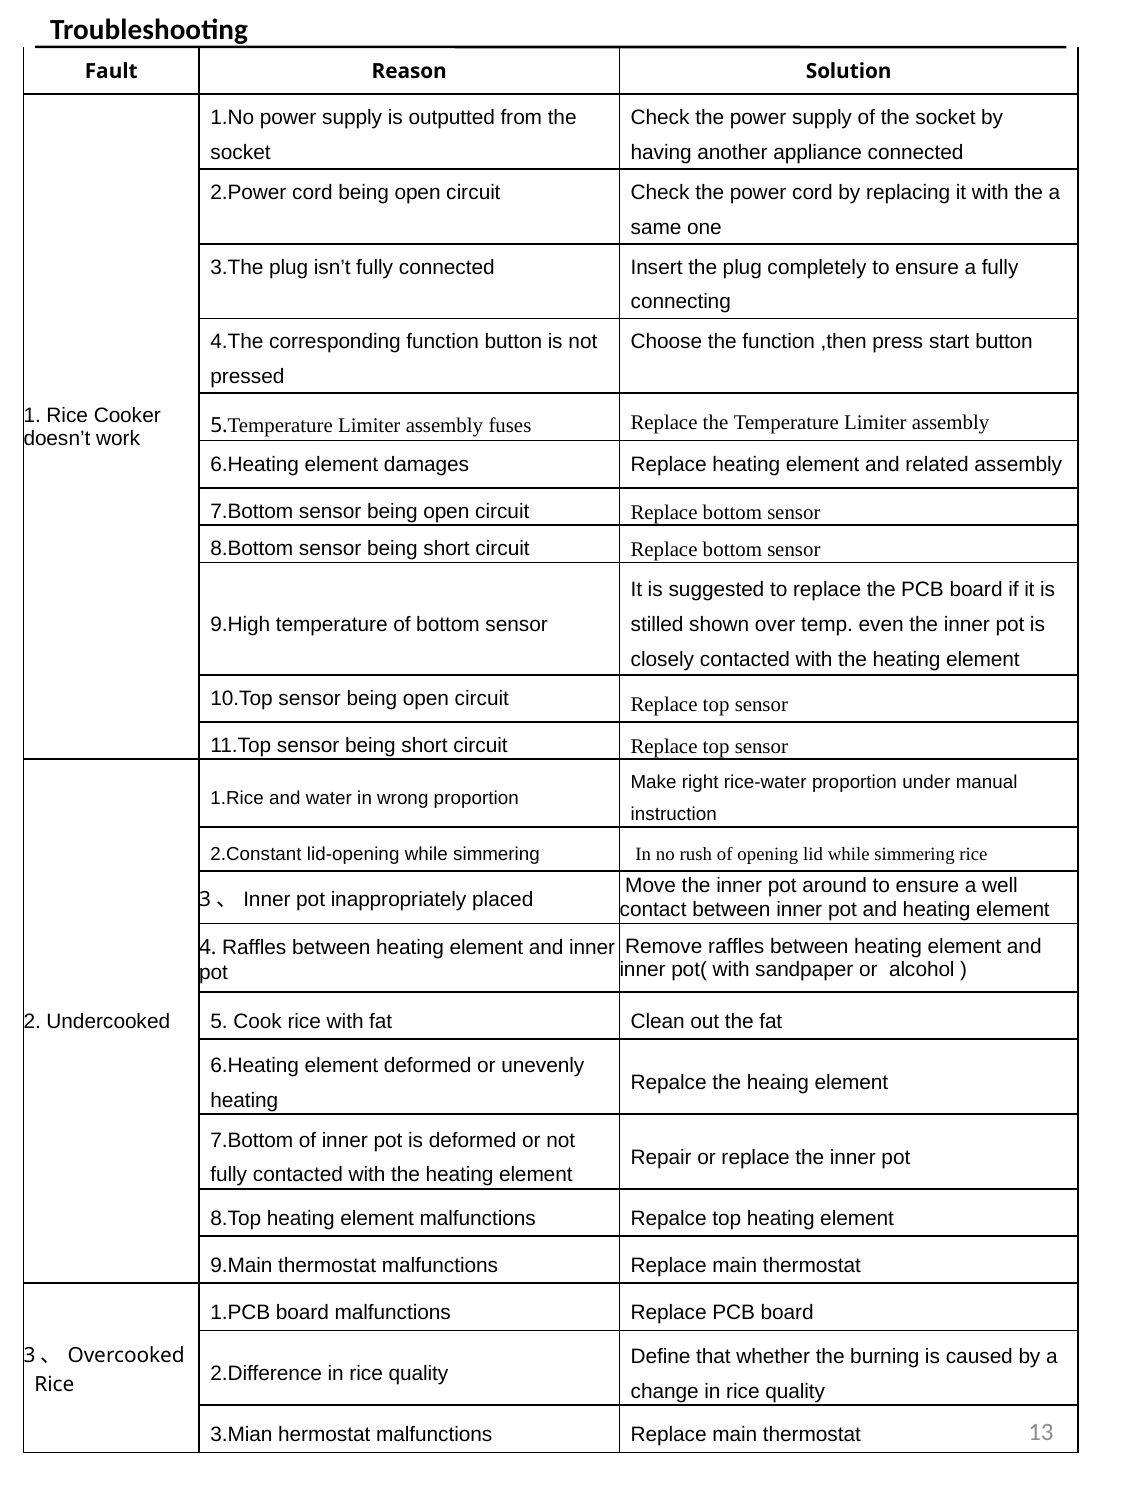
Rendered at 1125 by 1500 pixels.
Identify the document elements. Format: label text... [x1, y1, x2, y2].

table_cell Remove raffles between heating element and inner pot( with sandpaper or alcohol ) [620, 924, 1077, 991]
table_cell 7.Bottom of inner pot is deformed or not fully contacted with the heating element [200, 1115, 619, 1188]
table_cell Replace heating element and related assembly [620, 441, 1077, 487]
table_cell It is suggested to replace the PCB board if it is stilled shown over temp. even the inner pot is closely contacted with the heating element [620, 563, 1077, 674]
table_cell 3、Inner pot inappropriately placed [200, 872, 619, 923]
table_cell Move the inner pot around to ensure a well contact between inner pot and heating element [620, 872, 1077, 923]
table_cell 5.Temperature Limiter assembly fuses [200, 394, 619, 440]
table_cell 9.Main thermostat malfunctions [200, 1237, 619, 1282]
table_header Fault [24, 47, 198, 93]
table_cell Clean out the fat [620, 993, 1077, 1038]
table_cell 2. Undercooked [24, 760, 198, 1282]
table_cell Choose the function ,then press start button [620, 319, 1077, 392]
table_cell 1.Rice and water in wrong proportion [200, 760, 619, 826]
table_cell Replace bottom sensor [620, 489, 1077, 524]
table_cell Replace the Temperature Limiter assembly [620, 394, 1077, 440]
table_cell 3、Overcooked Rice [24, 1284, 198, 1452]
table_cell 3.The plug isn’t fully connected [200, 245, 619, 318]
table_cell 10.Top sensor being open circuit [200, 676, 619, 721]
table_cell 3.Mian hermostat malfunctions [200, 1406, 619, 1452]
table_cell 2.Difference in rice quality [200, 1331, 619, 1404]
table_cell Define that whether the burning is caused by a change in rice quality [620, 1331, 1077, 1404]
table_cell Repalce the heaing element [620, 1040, 1077, 1113]
table_cell 1.No power supply is outputted from the socket [200, 95, 619, 168]
table_cell 7.Bottom sensor being open circuit [200, 489, 619, 524]
table_cell 5. Cook rice with fat [200, 993, 619, 1038]
table_cell Insert the plug completely to ensure a fully connecting [620, 245, 1077, 318]
table_cell 8.Top heating element malfunctions [200, 1190, 619, 1235]
table_cell 6.Heating element deformed or unevenly heating [200, 1040, 619, 1113]
table_cell Replace PCB board [620, 1284, 1077, 1330]
table_cell 2.Power cord being open circuit [200, 170, 619, 243]
slide_number 13 [806, 1390, 1069, 1471]
table_cell 1.PCB board malfunctions [200, 1284, 619, 1330]
table_cell Make right rice-water proportion under manual instruction [620, 760, 1077, 826]
table_cell Replace main thermostat [620, 1237, 1077, 1282]
table_cell Replace main thermostat [620, 1406, 806, 1452]
table_cell 2.Constant lid-opening while simmering [200, 828, 619, 870]
table_header Reason [200, 65, 619, 93]
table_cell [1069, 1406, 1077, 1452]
table_header Solution [620, 47, 1077, 93]
table_cell 1. Rice Cooker doesn’t work [24, 95, 198, 758]
table_cell Check the power supply of the socket by having another appliance connected [620, 95, 1077, 168]
title Troubleshooting [34, 0, 1048, 46]
table_cell Repair or replace the inner pot [620, 1115, 1077, 1188]
table_cell Repalce top heating element [620, 1190, 1077, 1235]
table_cell Replace top sensor [620, 723, 1077, 758]
table_cell Replace top sensor [620, 676, 1077, 721]
table_cell Replace bottom sensor [620, 526, 1077, 562]
table_cell 9.High temperature of bottom sensor [200, 563, 619, 674]
title Troubleshooting [34, 54, 1048, 65]
table_cell 6.Heating element damages [200, 441, 619, 487]
table_cell 4. Raffles between heating element and inner pot [200, 924, 619, 991]
table_cell 8.Bottom sensor being short circuit [200, 526, 619, 562]
table_cell In no rush of opening lid while simmering rice [620, 828, 1077, 870]
table_cell 11.Top sensor being short circuit [200, 723, 619, 758]
table_cell Check the power cord by replacing it with the a same one [620, 170, 1077, 243]
table_cell 4.The corresponding function button is not pressed [200, 319, 619, 392]
